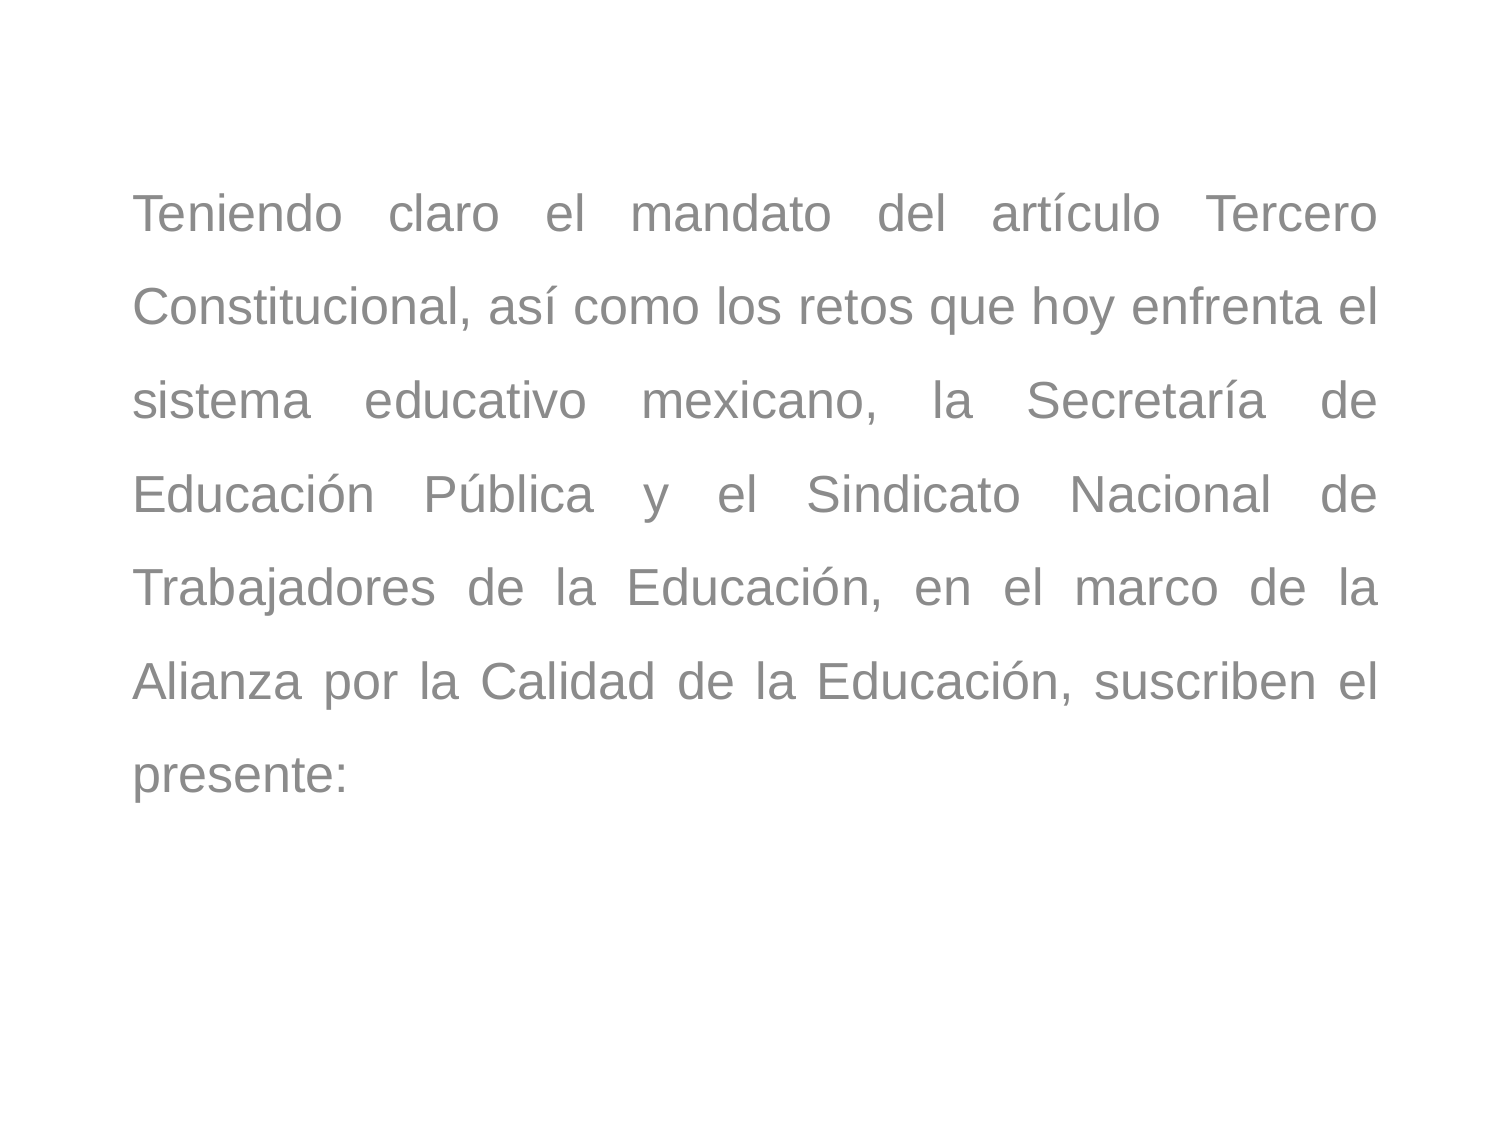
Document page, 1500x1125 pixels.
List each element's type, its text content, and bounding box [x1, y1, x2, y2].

subtitle Teniendo claro el mandato del artículo Tercero Constitucional, así como los retos que hoy enfrenta el sistema educativo mexicano, la Secretaría de Educación Pública y el Sindicato Nacional de Trabajadores de la Educación, en el marco de la Alianza por la Calidad de la Educación, suscriben el presente: [117, 140, 1395, 925]
